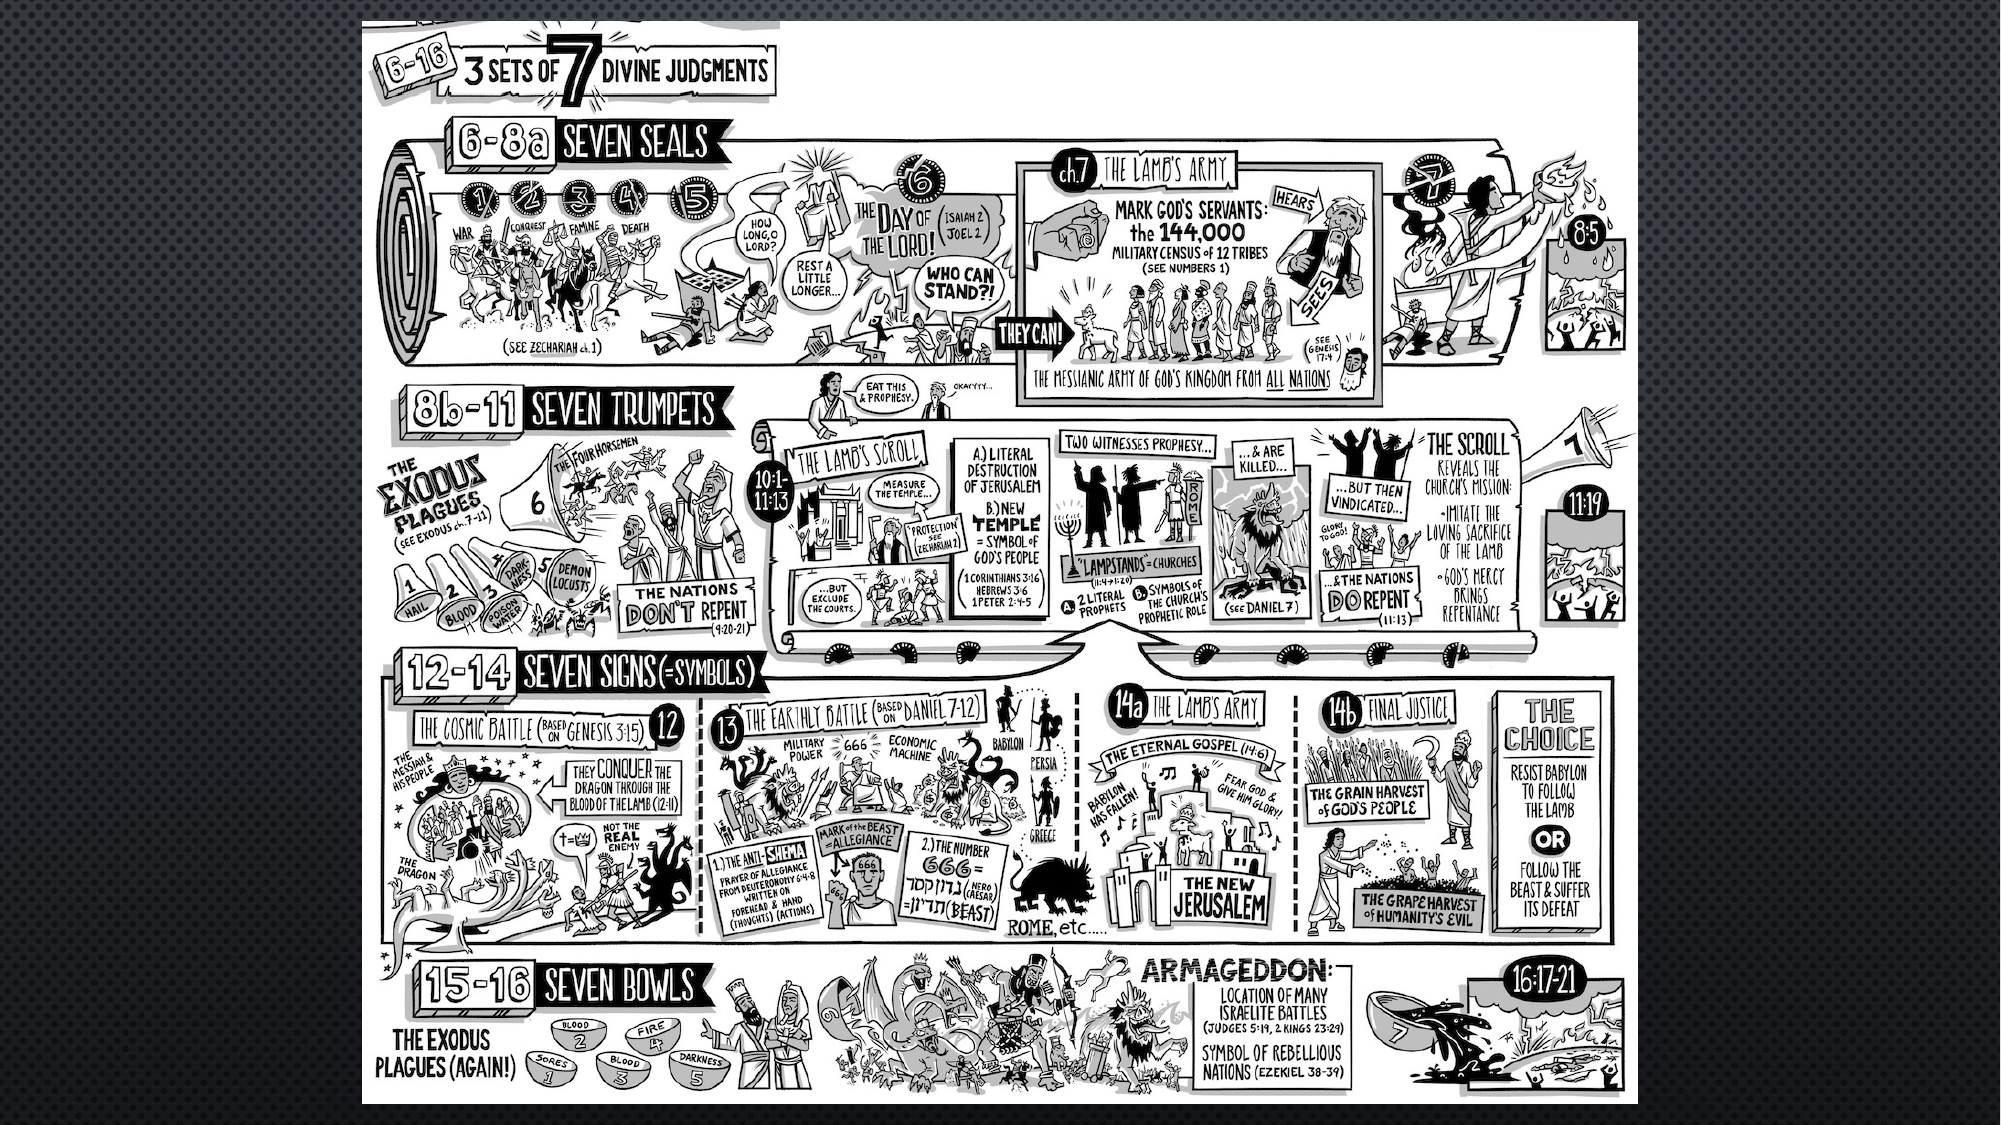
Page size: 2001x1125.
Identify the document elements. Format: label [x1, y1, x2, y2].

picture [362, 21, 1638, 1104]
